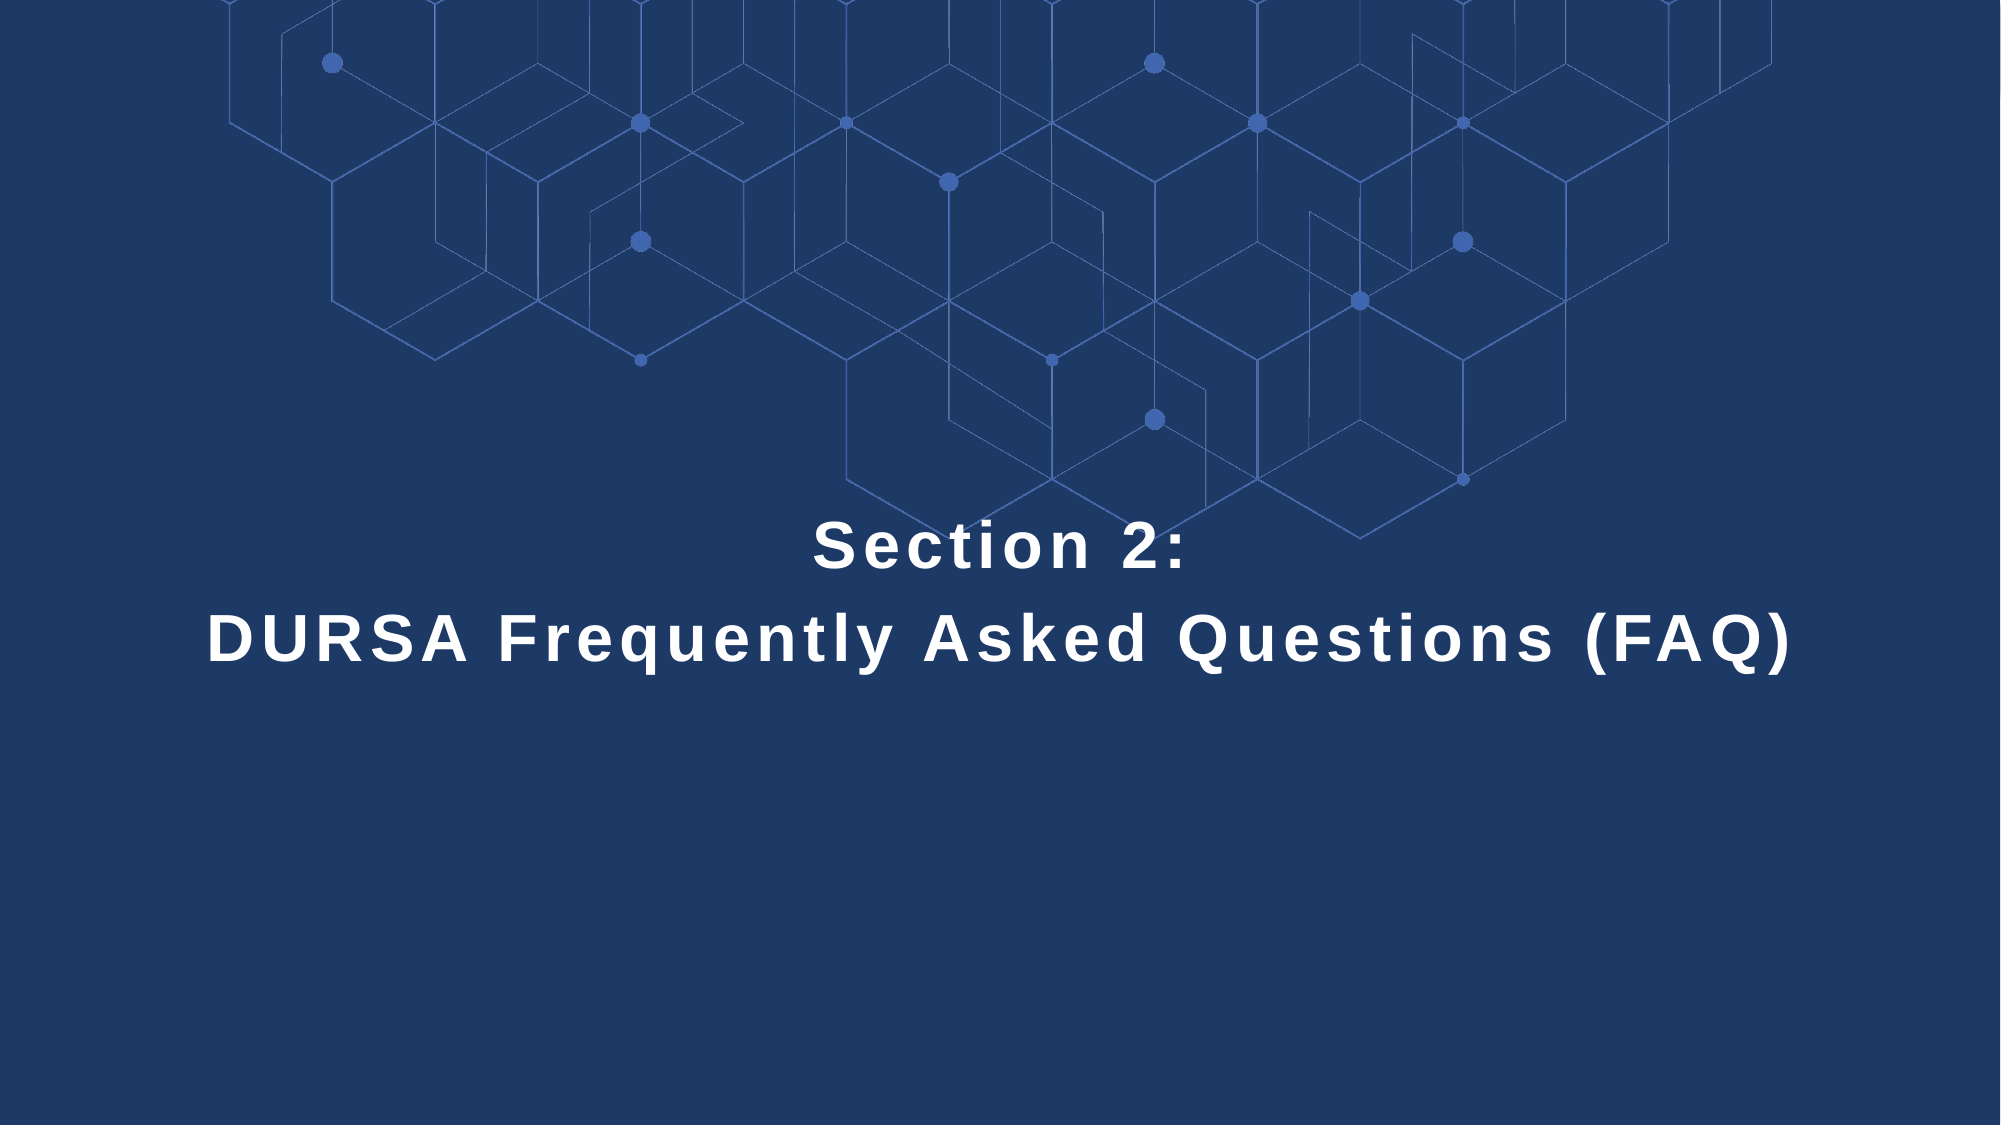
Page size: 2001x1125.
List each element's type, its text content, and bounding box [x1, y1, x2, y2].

list Section 2: DURSA Frequently Asked Questions (FAQ) [0, 494, 2000, 631]
picture [102, 0, 1898, 494]
